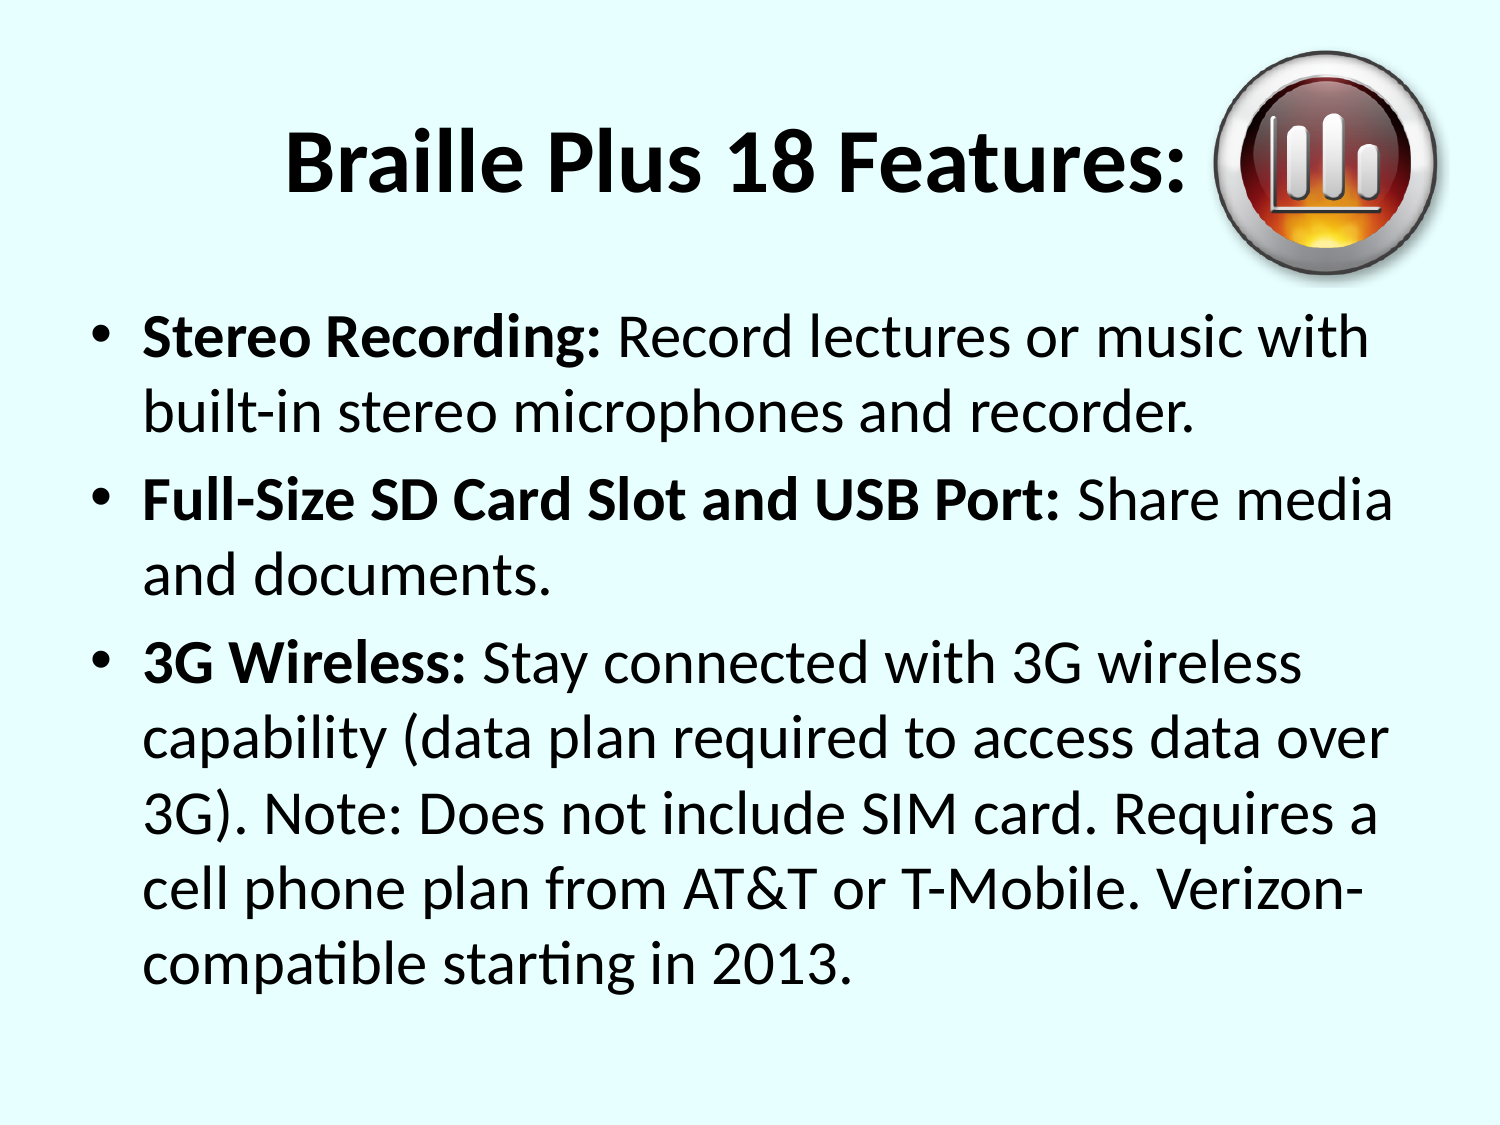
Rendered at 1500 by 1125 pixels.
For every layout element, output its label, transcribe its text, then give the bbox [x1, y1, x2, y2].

picture [1199, 37, 1451, 288]
title Braille Plus 18 Features: [62, 62, 1194, 250]
list Stereo Recording: Record lectures or music with built-in stereo microphones and recorder. Full-Size SD Card Slot and USB Port: Share media and documents. 3G Wireless: Stay connected with 3G wireless capability (data plan required to access data over 3G). Note: Does not include SIM card. Requires a cell phone plan from AT&T or T-Mobile. Verizon-compatible starting in 2013. [75, 287, 1425, 1005]
